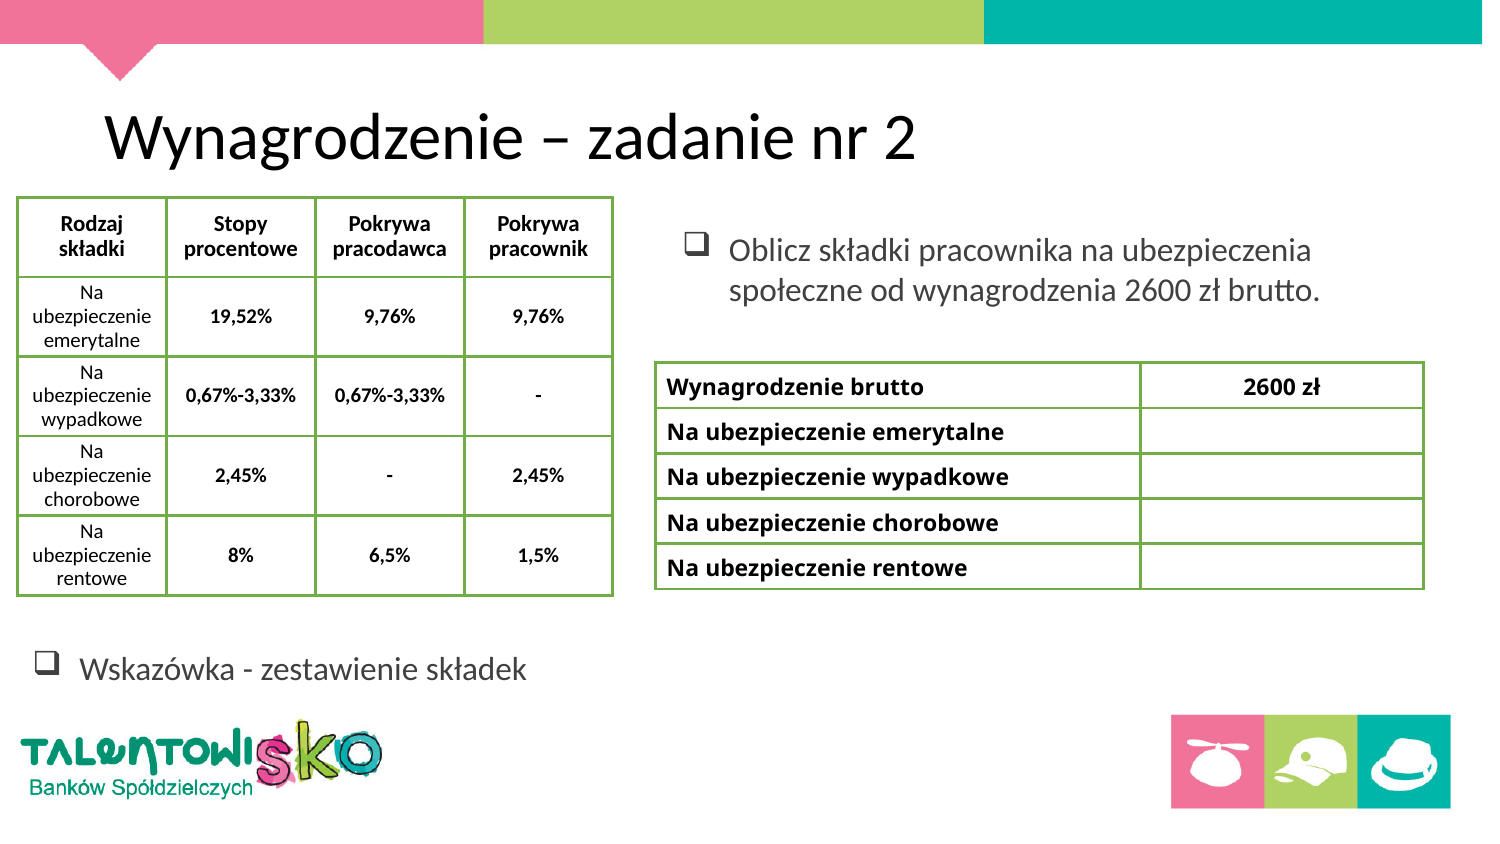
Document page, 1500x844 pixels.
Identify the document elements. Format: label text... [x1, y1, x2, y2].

table_cell - [466, 358, 611, 435]
table_cell 9,76% [317, 278, 463, 355]
table_header Rodzaj składki [19, 199, 165, 276]
table_cell [1142, 409, 1422, 452]
table_cell [1142, 545, 1422, 588]
table_header Pokrywa pracownik [466, 199, 611, 276]
table_cell Na ubezpieczenie chorobowe [657, 500, 1139, 542]
table_cell 9,76% [466, 278, 611, 355]
text_box Oblicz składki pracownika na ubezpieczenia społeczne od wynagrodzenia 2600 zł brutto. [667, 220, 1447, 316]
table_cell Na ubezpieczenie rentowe [657, 545, 1139, 588]
table_header 2600 zł [1142, 364, 1422, 407]
table_cell - [317, 437, 463, 514]
table_cell Na ubezpieczenie chorobowe [19, 437, 165, 514]
table_cell 19,52% [168, 278, 314, 355]
table_cell 2,45% [168, 437, 314, 514]
table_cell [1142, 500, 1422, 542]
table_cell 1,5% [466, 517, 611, 594]
table_cell 6,5% [317, 517, 463, 594]
picture [0, 0, 1483, 844]
table_cell Na ubezpieczenie wypadkowe [657, 455, 1139, 497]
table_cell Na ubezpieczenie emerytalne [19, 278, 165, 355]
table_cell 0,67%-3,33% [168, 358, 314, 435]
table_cell 0,67%-3,33% [317, 358, 463, 435]
table_header Wynagrodzenie brutto [657, 364, 1139, 407]
title Wynagrodzenie – zadanie nr 2 [75, 91, 963, 175]
table_header Stopy procentowe [168, 199, 314, 276]
table_cell 2,45% [466, 437, 611, 514]
table_cell [1142, 455, 1422, 497]
table_cell Na ubezpieczenie wypadkowe [19, 358, 165, 435]
text_box Wskazówka - zestawienie składek [17, 640, 561, 695]
table_cell 8% [168, 517, 314, 594]
table_cell Na ubezpieczenie emerytalne [657, 409, 1139, 452]
table_header Pokrywa pracodawca [317, 199, 463, 276]
table_cell Na ubezpieczenie rentowe [19, 517, 165, 594]
